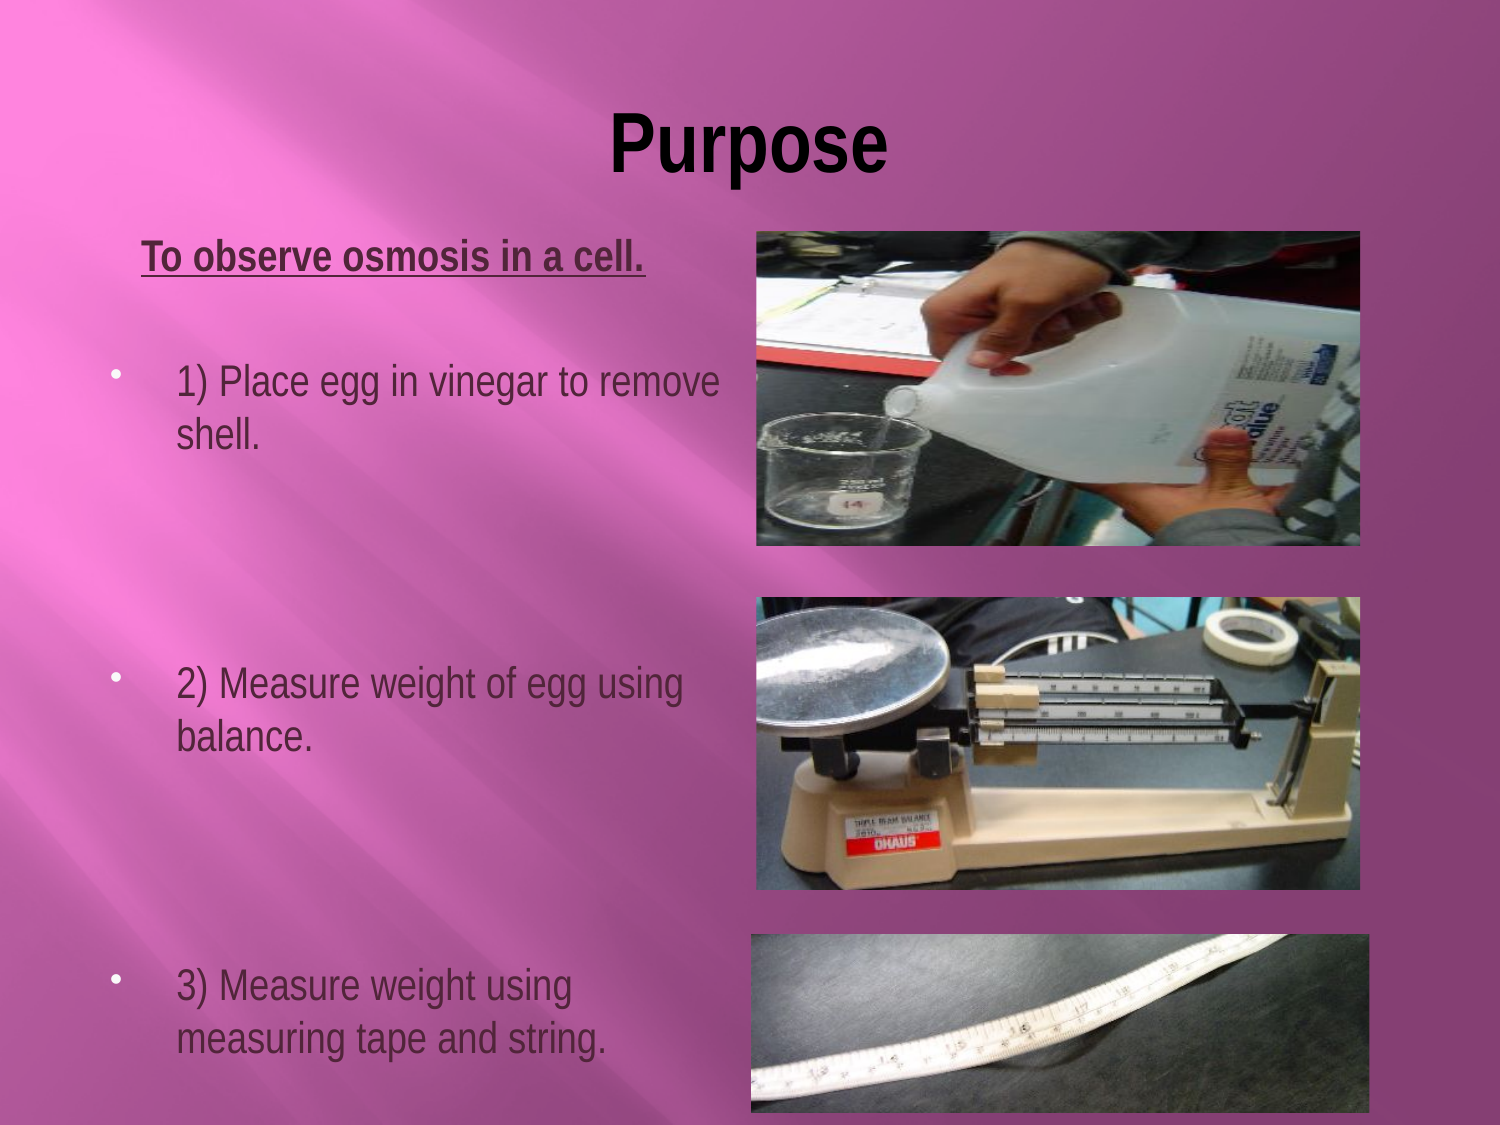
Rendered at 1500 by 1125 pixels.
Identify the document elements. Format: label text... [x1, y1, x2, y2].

list To observe osmosis in a cell. 1) Place egg in vinegar to remove shell. 2) Measure weight of egg using balance. 3) Measure weight using measuring tape and string. [75, 219, 738, 1071]
picture [756, 597, 1361, 890]
picture [747, 934, 1370, 1114]
title Purpose [75, 45, 1425, 233]
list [756, 231, 1361, 546]
